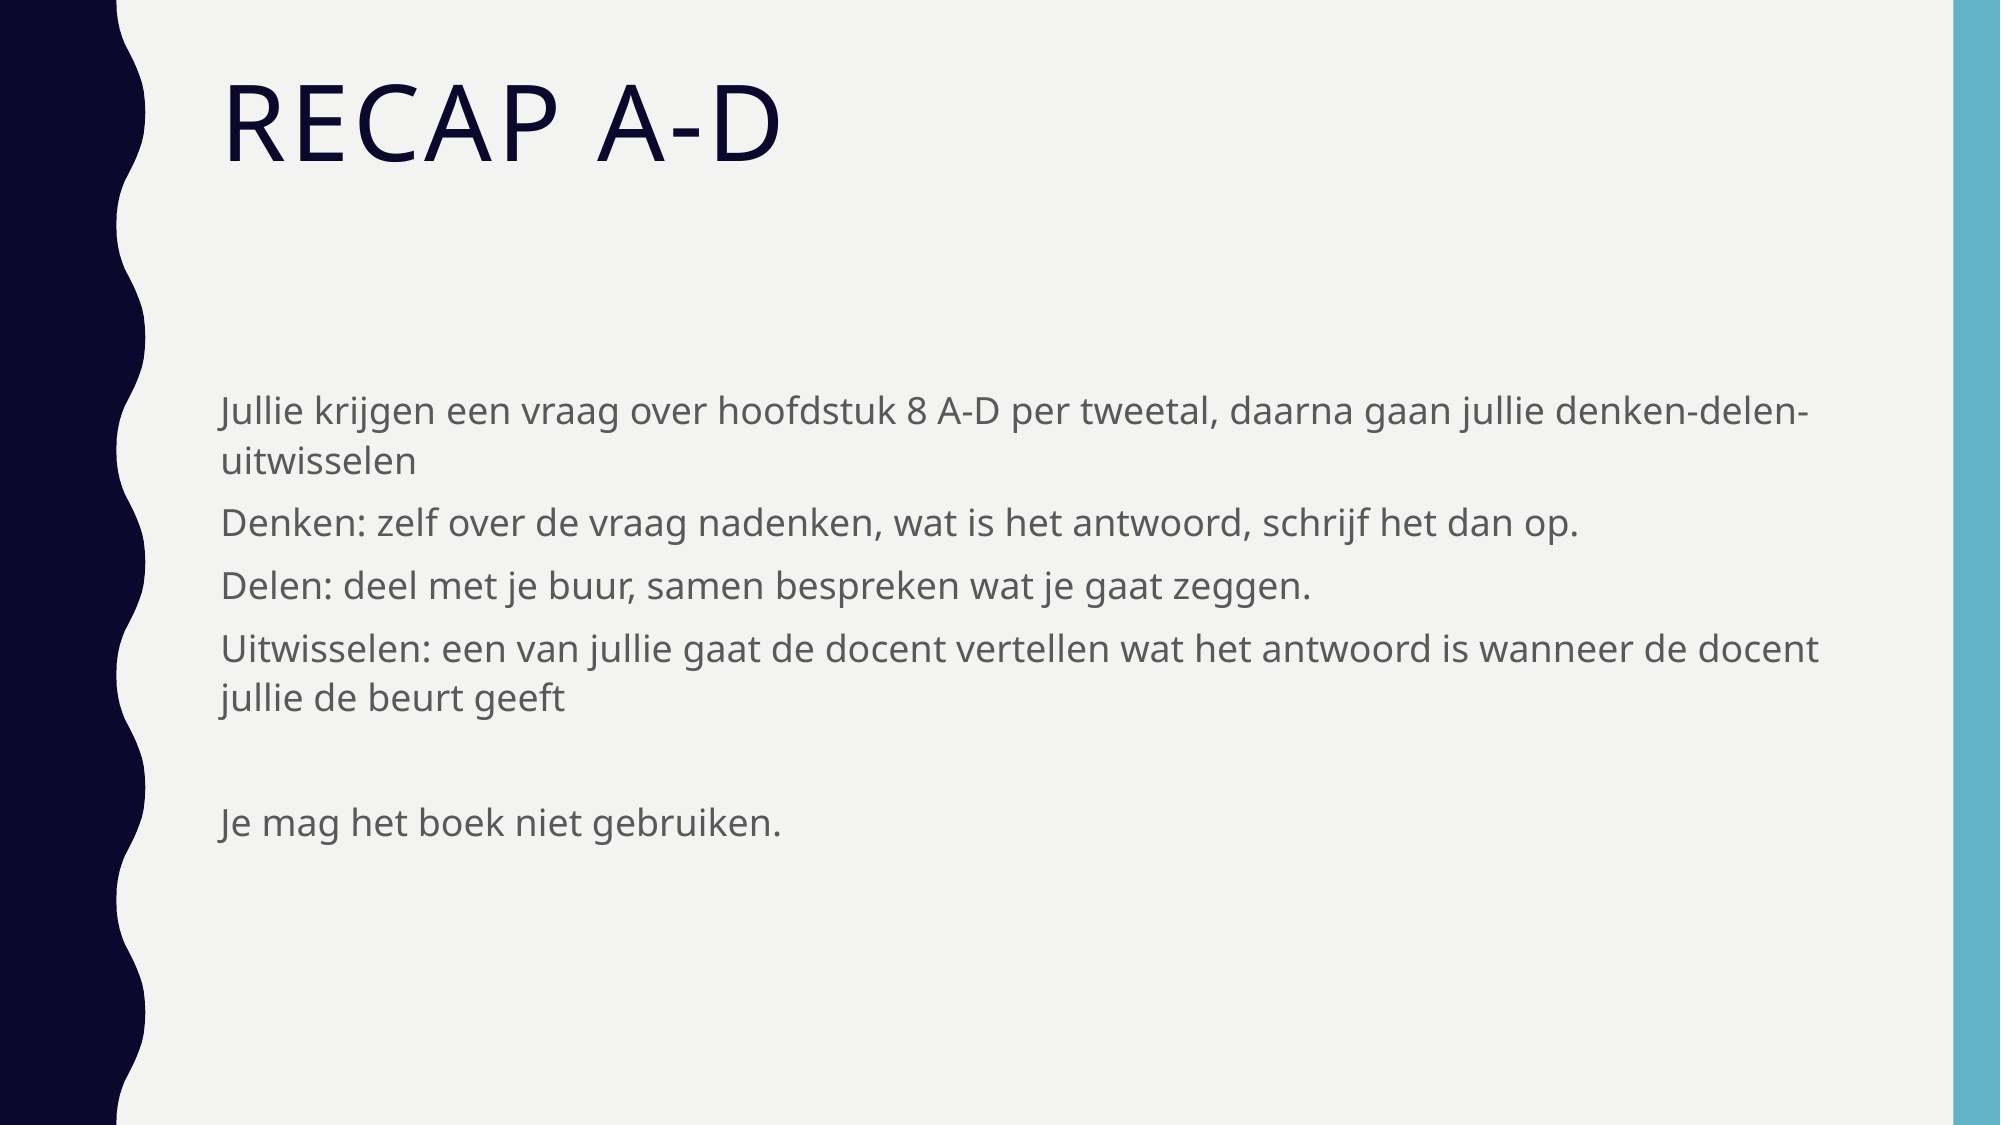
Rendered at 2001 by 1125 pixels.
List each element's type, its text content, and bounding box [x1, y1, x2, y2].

list Jullie krijgen een vraag over hoofdstuk 8 A-D per tweetal, daarna gaan jullie denken-delen-uitwisselen Denken: zelf over de vraag nadenken, wat is het antwoord, schrijf het dan op. Delen: deel met je buur, samen bespreken wat je gaat zeggen. Uitwisselen: een van jullie gaat de docent vertellen wat het antwoord is wanneer de docent jullie de beurt geeft Je mag het boek niet gebruiken. [205, 375, 1875, 965]
title Recap a-d [205, 62, 1875, 308]
